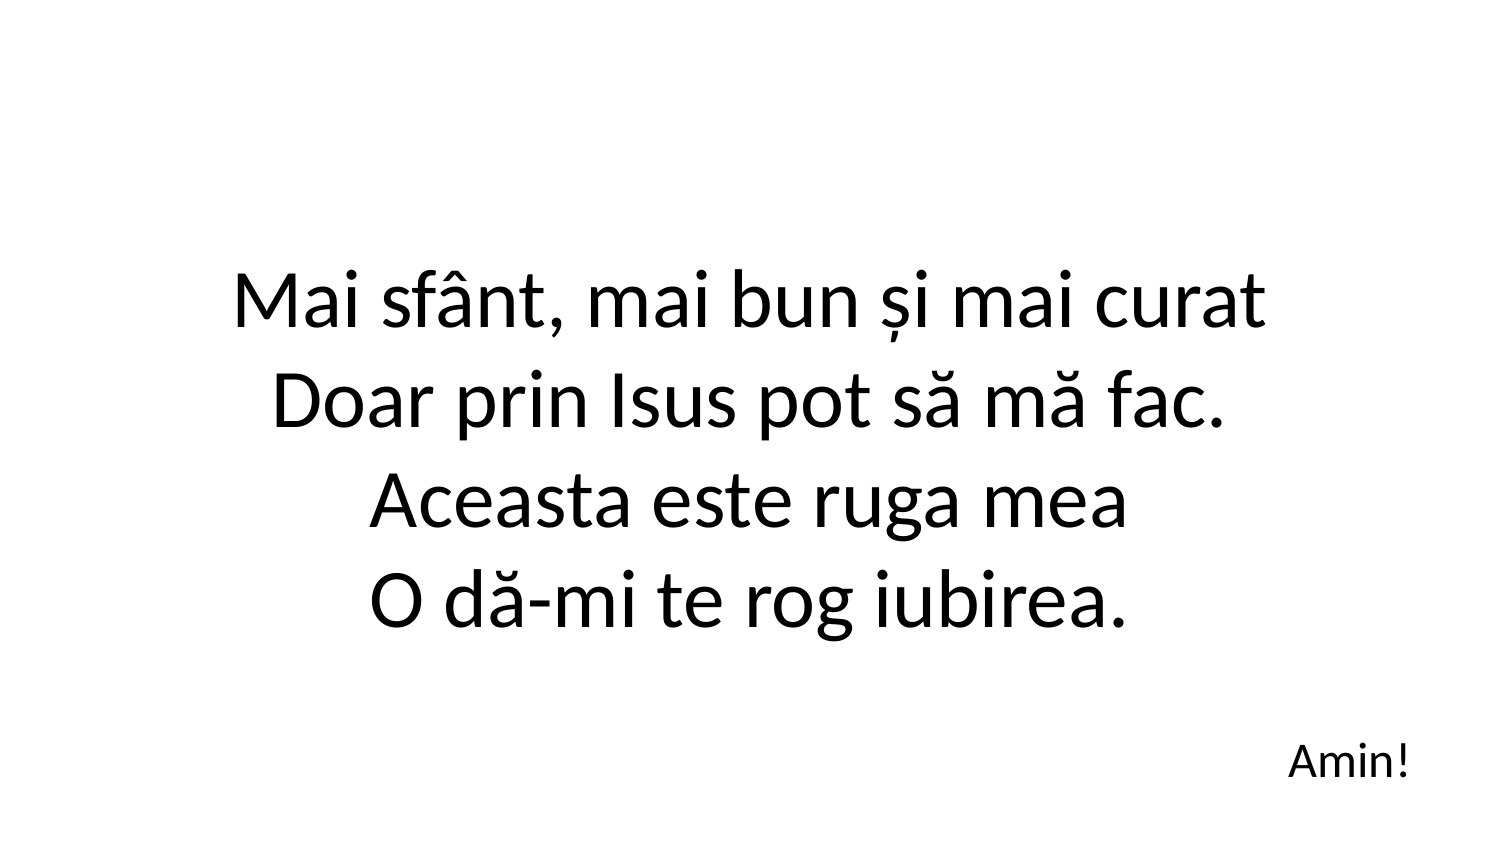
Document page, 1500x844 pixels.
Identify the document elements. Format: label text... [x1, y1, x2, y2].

text_box Amin! [1273, 674, 1427, 795]
text_box Mai sfânt, mai bun și mai curat Doar prin Isus pot să mă fac. Aceasta este ruga mea O dă-mi te rog iubirea. [216, 192, 1284, 652]
